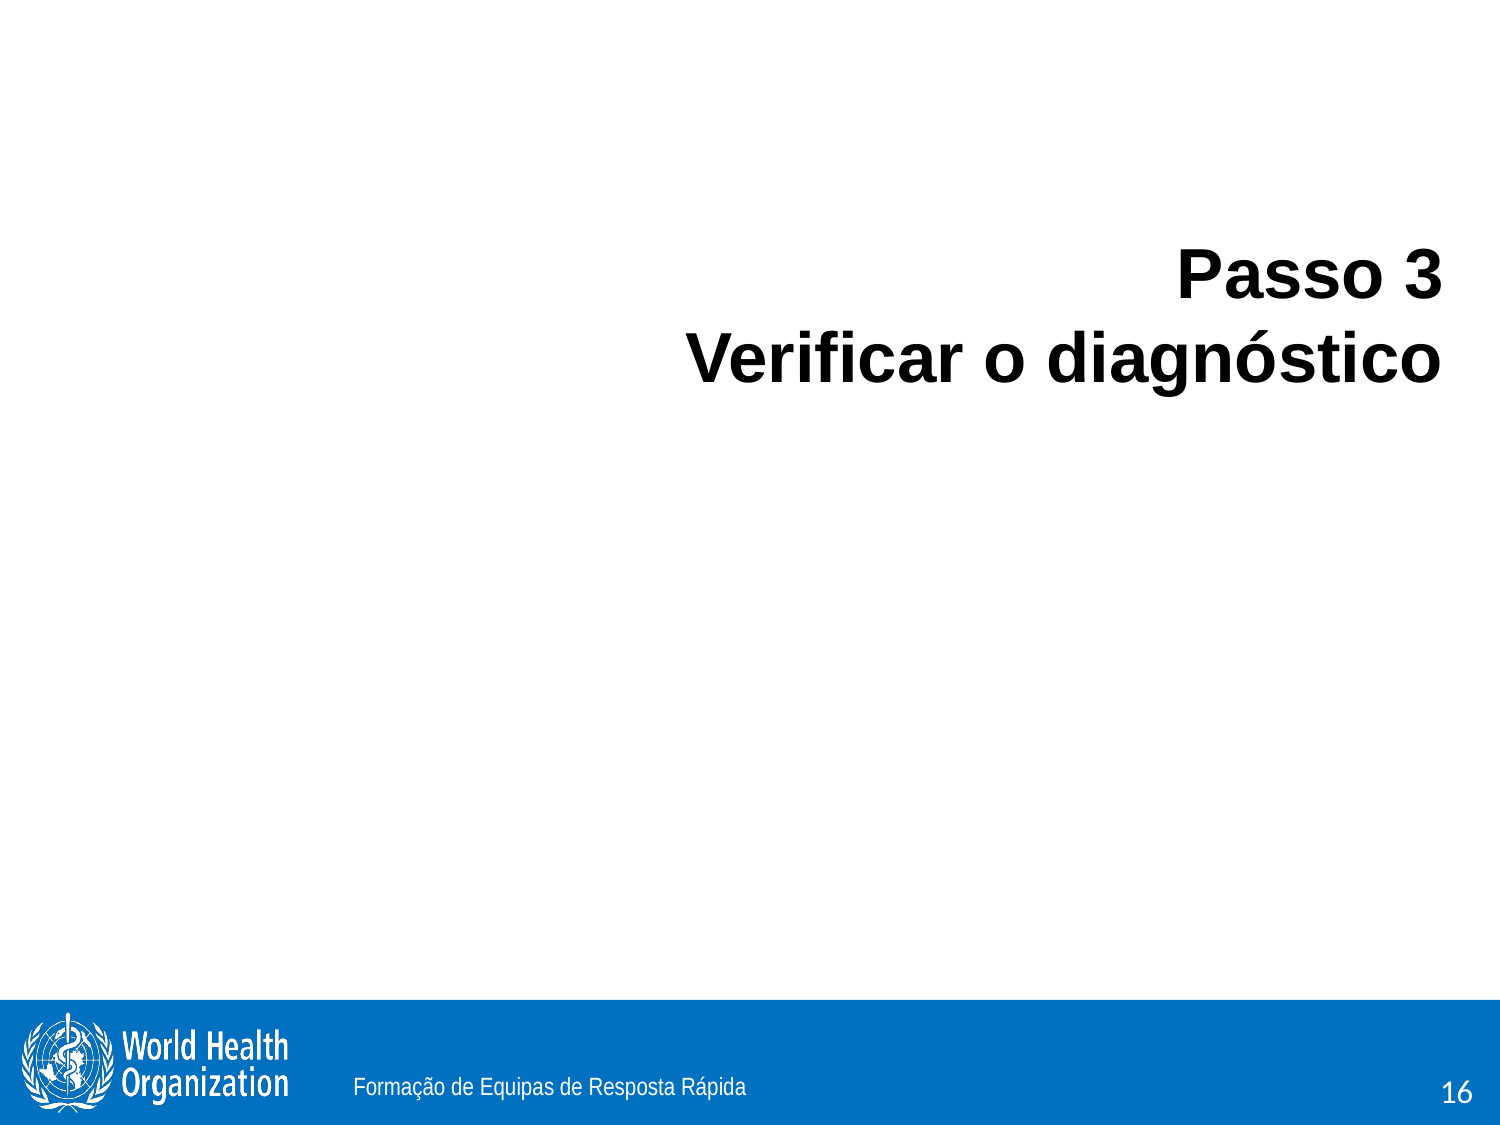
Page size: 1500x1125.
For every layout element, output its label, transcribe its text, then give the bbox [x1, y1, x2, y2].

text_box Passo 3 Verificar o diagnóstico [602, 219, 1459, 490]
picture [21, 1012, 288, 1113]
